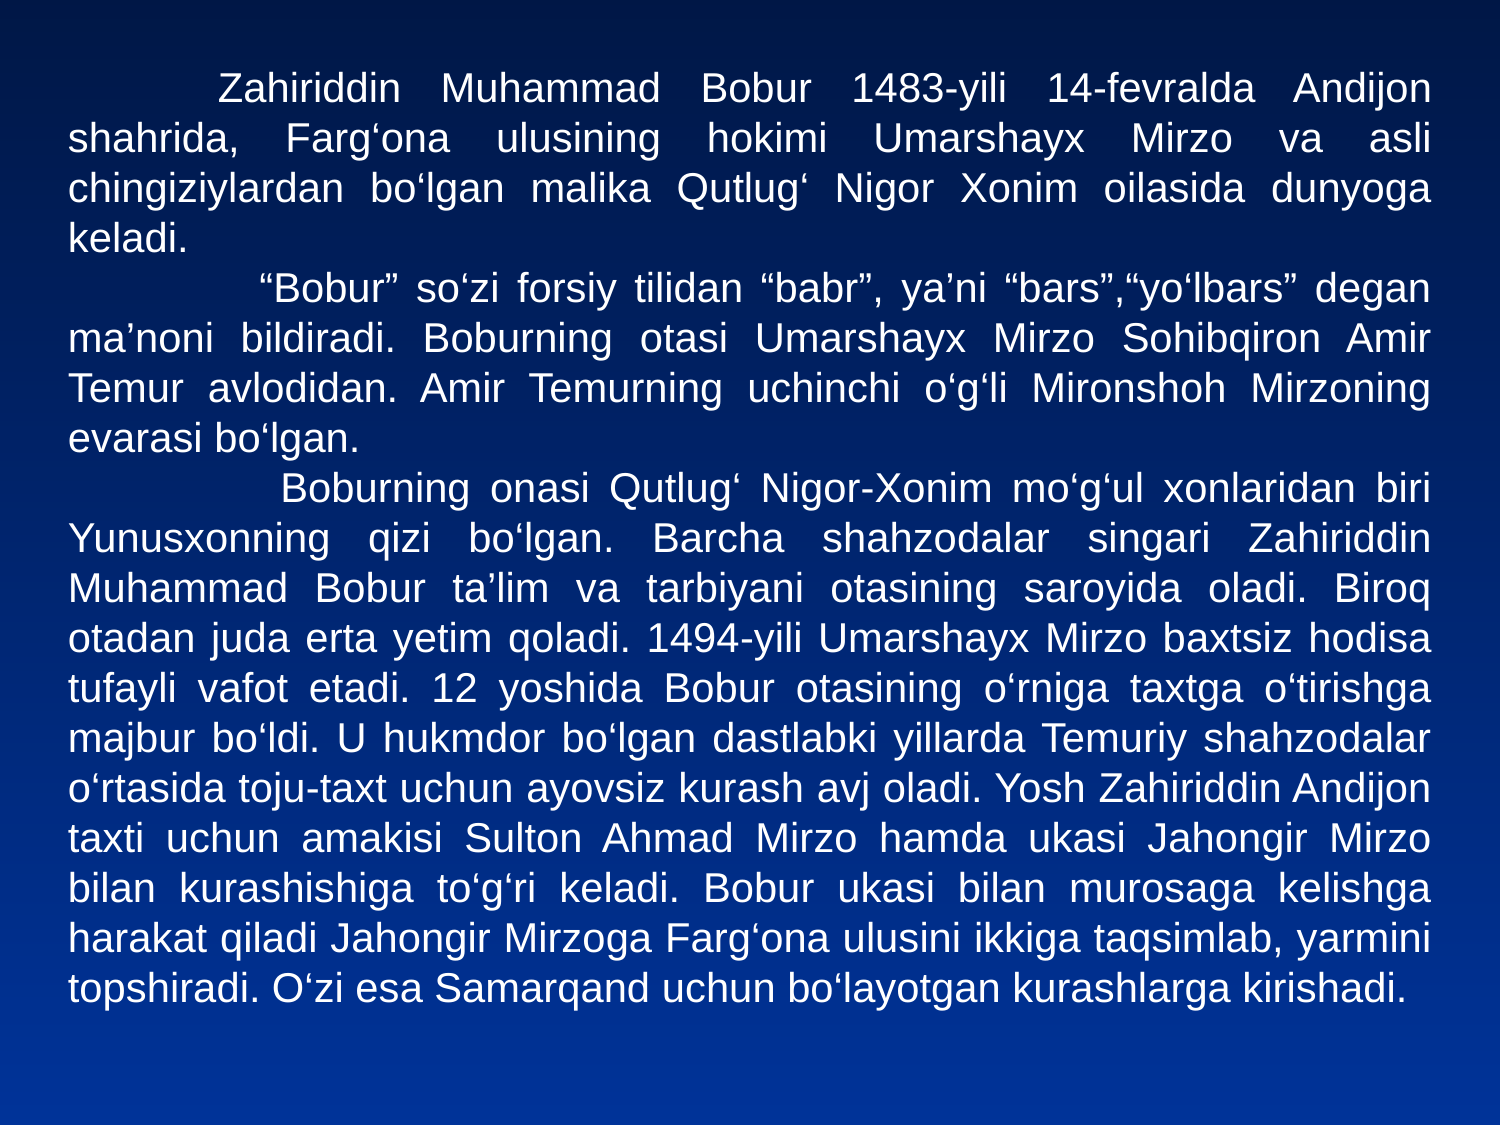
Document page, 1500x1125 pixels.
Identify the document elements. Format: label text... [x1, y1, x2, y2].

text_box Zahiriddin Muhammad Bobur 1483-yili 14-fevralda Andijon shahrida, Farg‘ona ulusining hokimi Umarshayx Mirzo va asli chingiziylardan bo‘lgan malika Qutlug‘ Nigor Xonim oilasida dunyoga keladi. “Bobur” so‘zi forsiy tilidan “babr”, ya’ni “bars”,“yo‘lbars” degan ma’noni bildiradi. Boburning otasi Umarshayx Mirzo Sohibqiron Amir Temur avlodidan. Amir Temurning uchinchi o‘g‘li Mironshoh Mirzoning evarasi bo‘lgan. Boburning onasi Qutlug‘ Nigor-Xonim mo‘g‘ul xonlaridan biri Yunusxonning qizi bo‘lgan. Barcha shahzodalar singari Zahiriddin Muhammad Bobur ta’lim va tarbiyani otasining saroyida oladi. Biroq otadan juda erta yetim qoladi. 1494-yili Umarshayx Mirzo baxtsiz hodisa tufayli vafot etadi. 12 yoshida Bobur otasining o‘rniga taxtga o‘tirishga majbur bo‘ldi. U hukmdor bo‘lgan dastlabki yillarda Temuriy shahzodalar o‘rtasida toju-taxt uchun ayovsiz kurash avj oladi. Yosh Zahiriddin Andijon taxti uchun amakisi Sulton Ahmad Mirzo hamda ukasi Jahongir Mirzo bilan kurashishiga to‘g‘ri keladi. Bobur ukasi bilan murosaga kelishga harakat qiladi Jahongir Mirzoga Farg‘ona ulusini ikkiga taqsimlab, yarmini topshiradi. O‘zi esa Samarqand uchun bo‘layotgan kurashlarga kirishadi. [53, 53, 1447, 1019]
